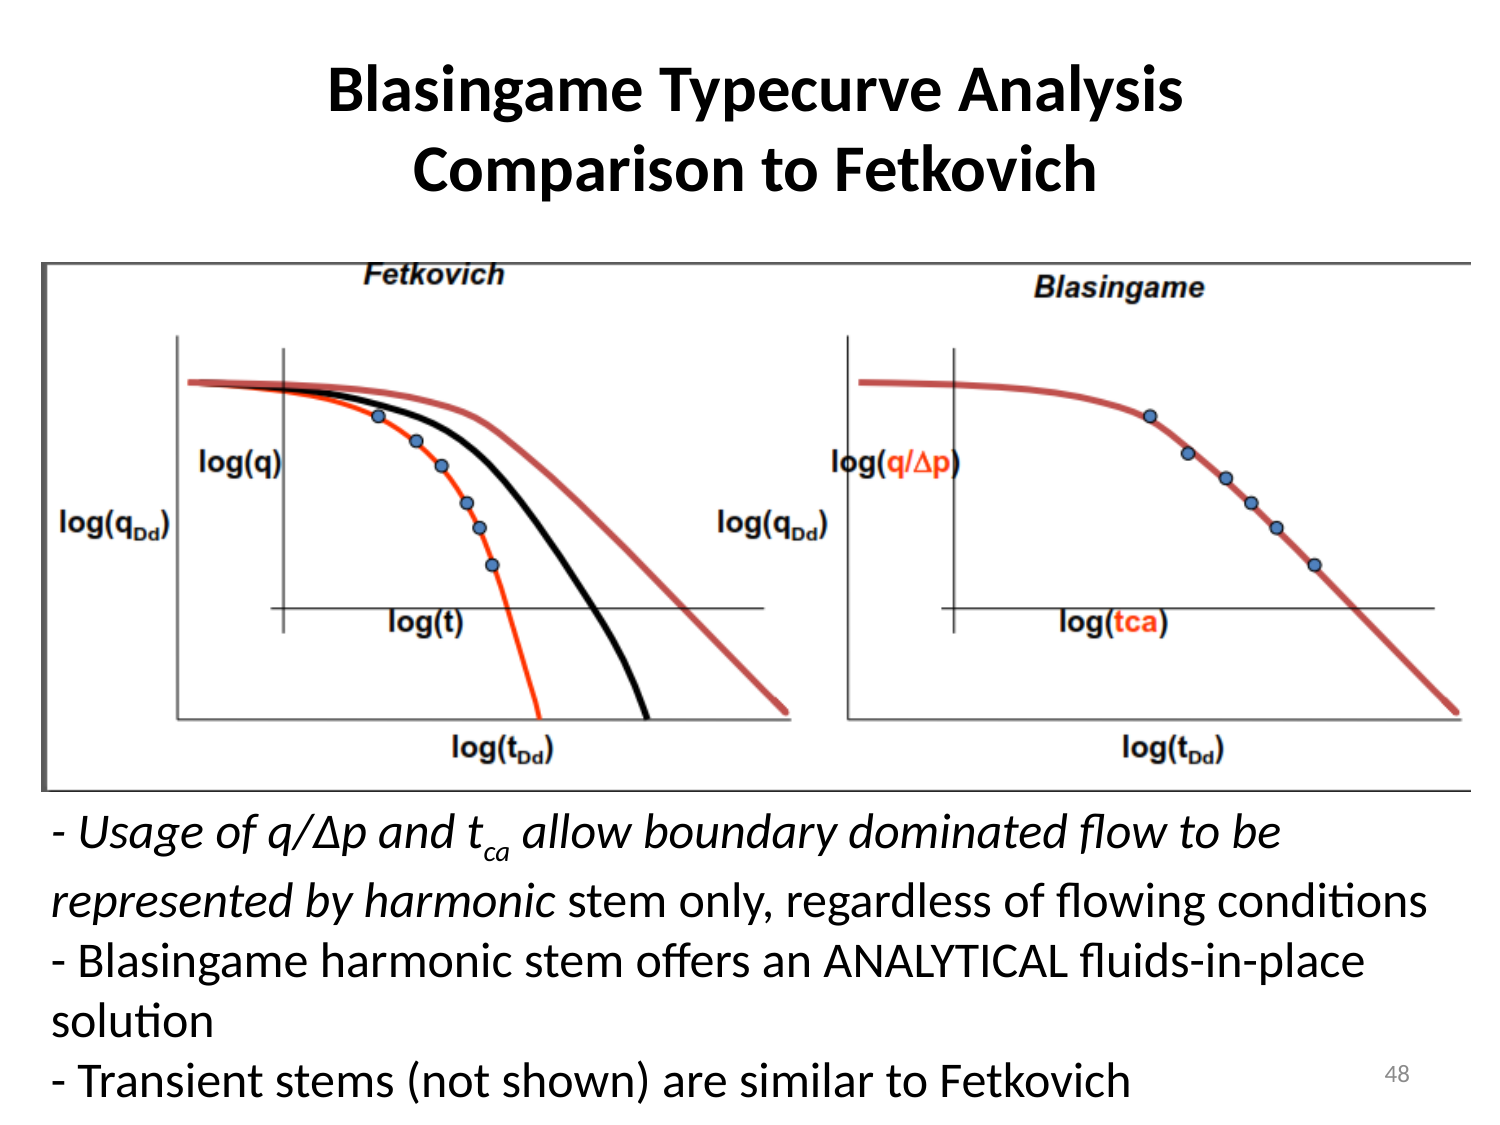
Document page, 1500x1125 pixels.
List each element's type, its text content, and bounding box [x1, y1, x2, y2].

picture [41, 262, 1471, 792]
text_box Blasingame Typecurve Analysis Comparison to Fetkovich [74, 37, 1438, 213]
text_box - Usage of q/Δp and tca allow boundary dominated flow to be represented by harmonic stem only, regardless of flowing conditions - Blasingame harmonic stem offers an ANALYTICAL fluids-in-place solution - Transient stems (not shown) are similar to Fetkovich [36, 793, 1471, 1115]
